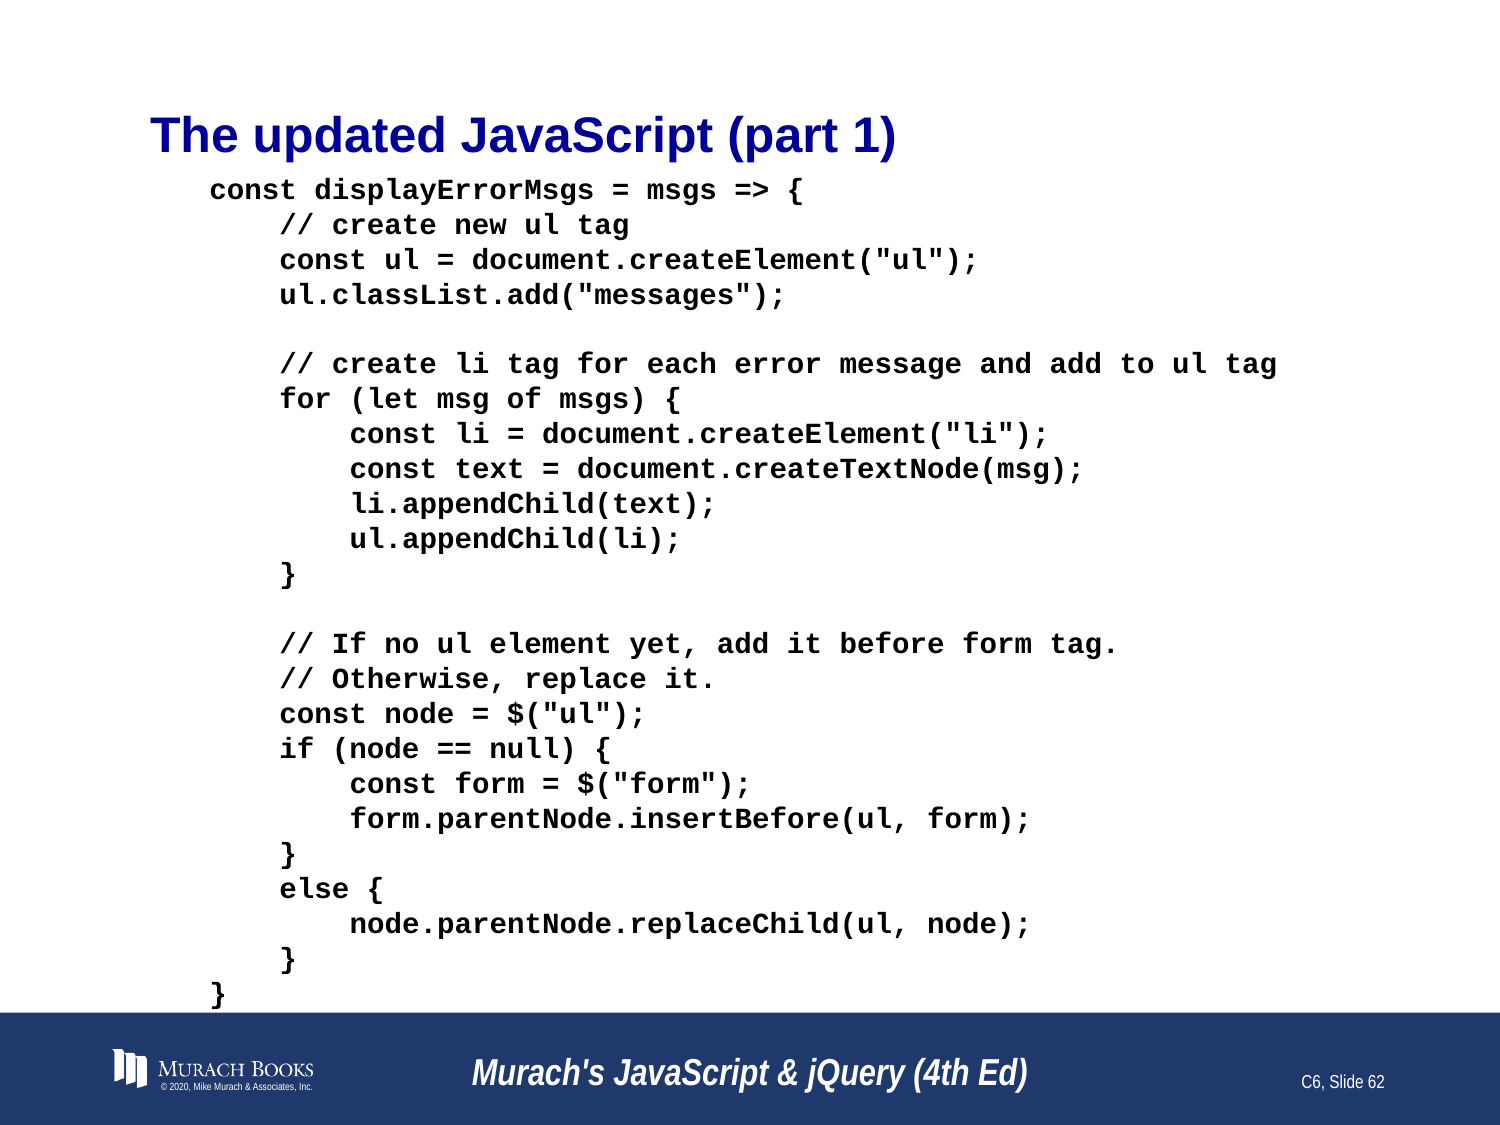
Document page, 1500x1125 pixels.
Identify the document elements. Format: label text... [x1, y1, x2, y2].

slide_number C6, Slide 62 [1087, 1025, 1400, 1100]
footer © 2020, Mike Murach & Associates, Inc. [12, 1025, 463, 1100]
title The updated JavaScript (part 1) [150, 102, 1350, 162]
list const displayErrorMsgs = msgs => { // create new ul tag const ul = document.createElement("ul"); ul.classList.add("messages"); // create li tag for each error message and add to ul tag for (let msg of msgs) { const li = document.createElement("li"); const text = document.createTextNode(msg); li.appendChild(text); ul.appendChild(li); } // If no ul element yet, add it before form tag. // Otherwise, replace it. const node = $("ul"); if (node == null) { const form = $("form"); form.parentNode.insertBefore(ul, form); } else { node.parentNode.replaceChild(ul, node); } } [137, 162, 1350, 963]
slide_number Murach's JavaScript & jQuery (4th Ed) [463, 1025, 1050, 1100]
